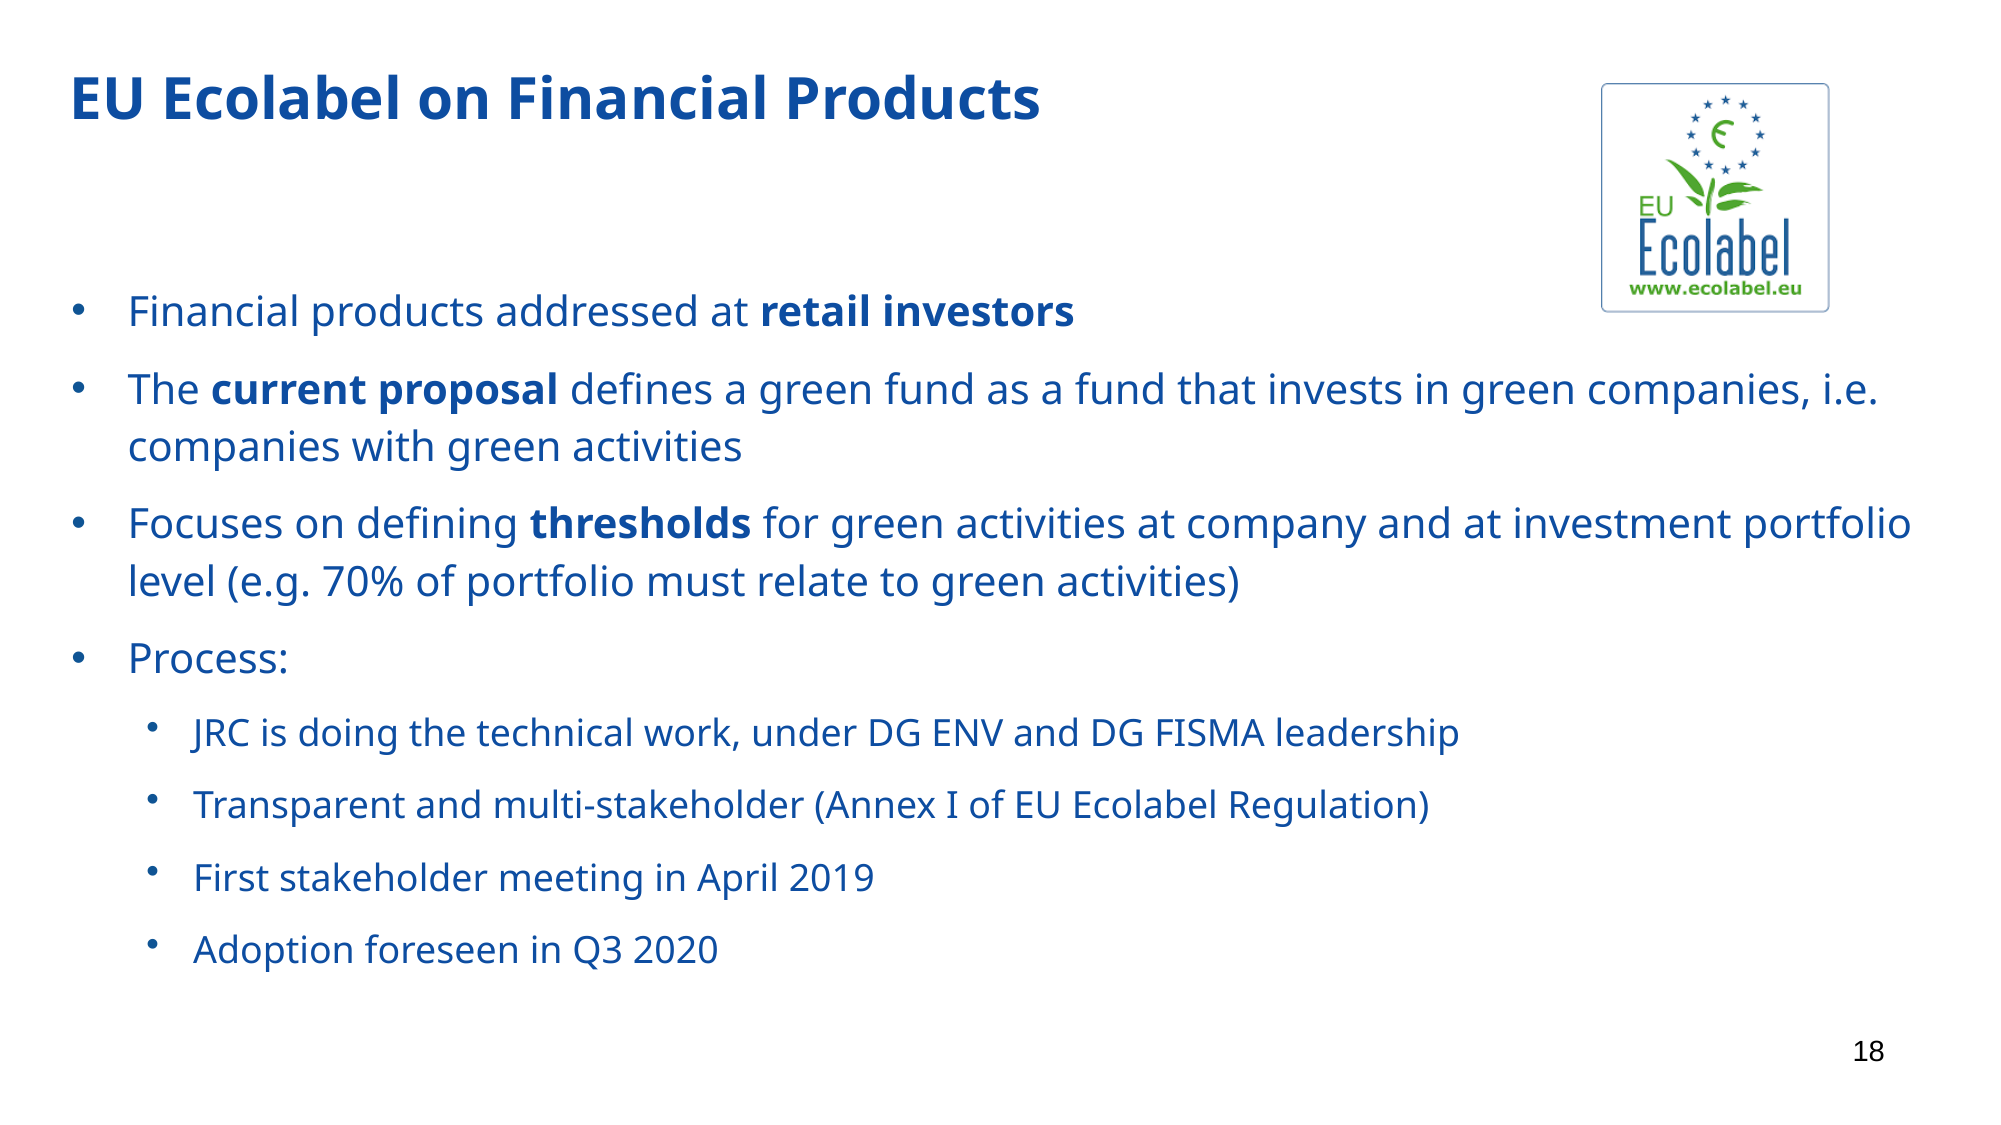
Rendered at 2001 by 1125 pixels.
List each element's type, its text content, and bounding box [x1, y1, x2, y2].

list Financial products addressed at retail investors The current proposal defines a green fund as a fund that invests in green companies, i.e. companies with green activities Focuses on defining thresholds for green activities at company and at investment portfolio level (e.g. 70% of portfolio must relate to green activities) Process: JRC is doing the technical work, under DG ENV and DG FISMA leadership Transparent and multi-stakeholder (Annex I of EU Ecolabel Regulation) First stakeholder meeting in April 2019 Adoption foreseen in Q3 2020 [56, 269, 1957, 1059]
title EU Ecolabel on Financial Products [54, 42, 1958, 150]
picture [1590, 72, 1842, 324]
